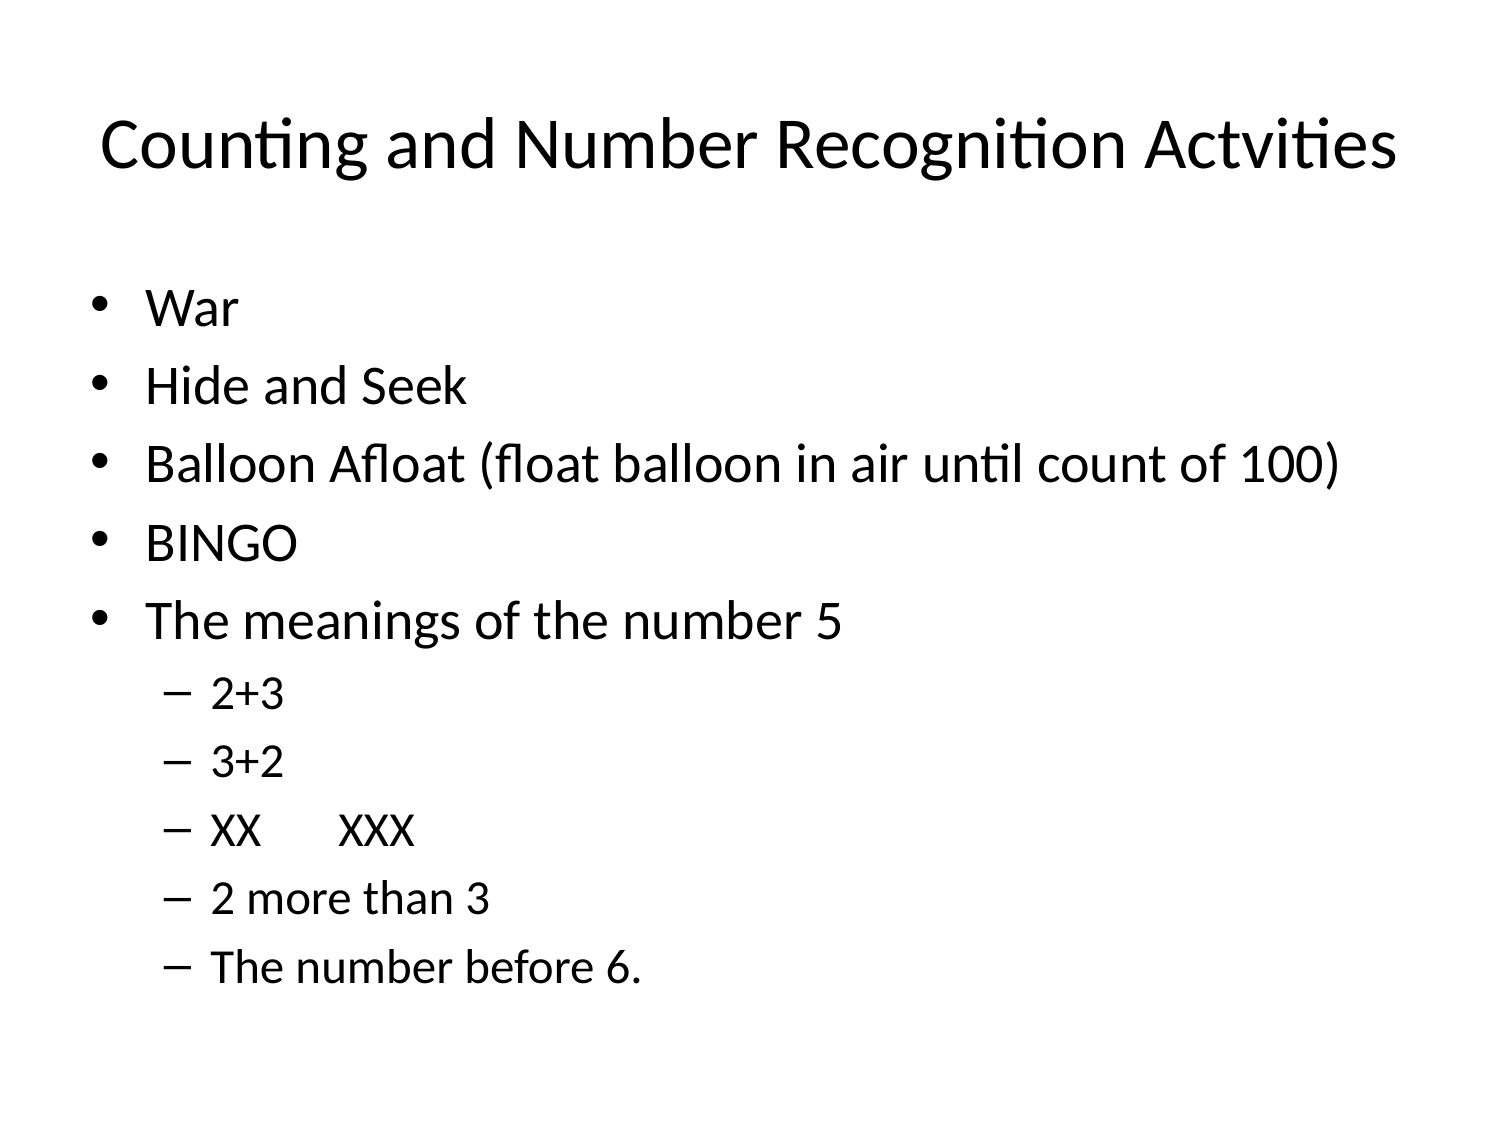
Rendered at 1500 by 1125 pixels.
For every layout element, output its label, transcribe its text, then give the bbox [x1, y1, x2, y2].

list War Hide and Seek Balloon Afloat (float balloon in air until count of 100) BINGO The meanings of the number 5 2+3 3+2 XX XXX 2 more than 3 The number before 6. [75, 262, 1425, 1005]
title Counting and Number Recognition Actvities [75, 45, 1425, 233]
